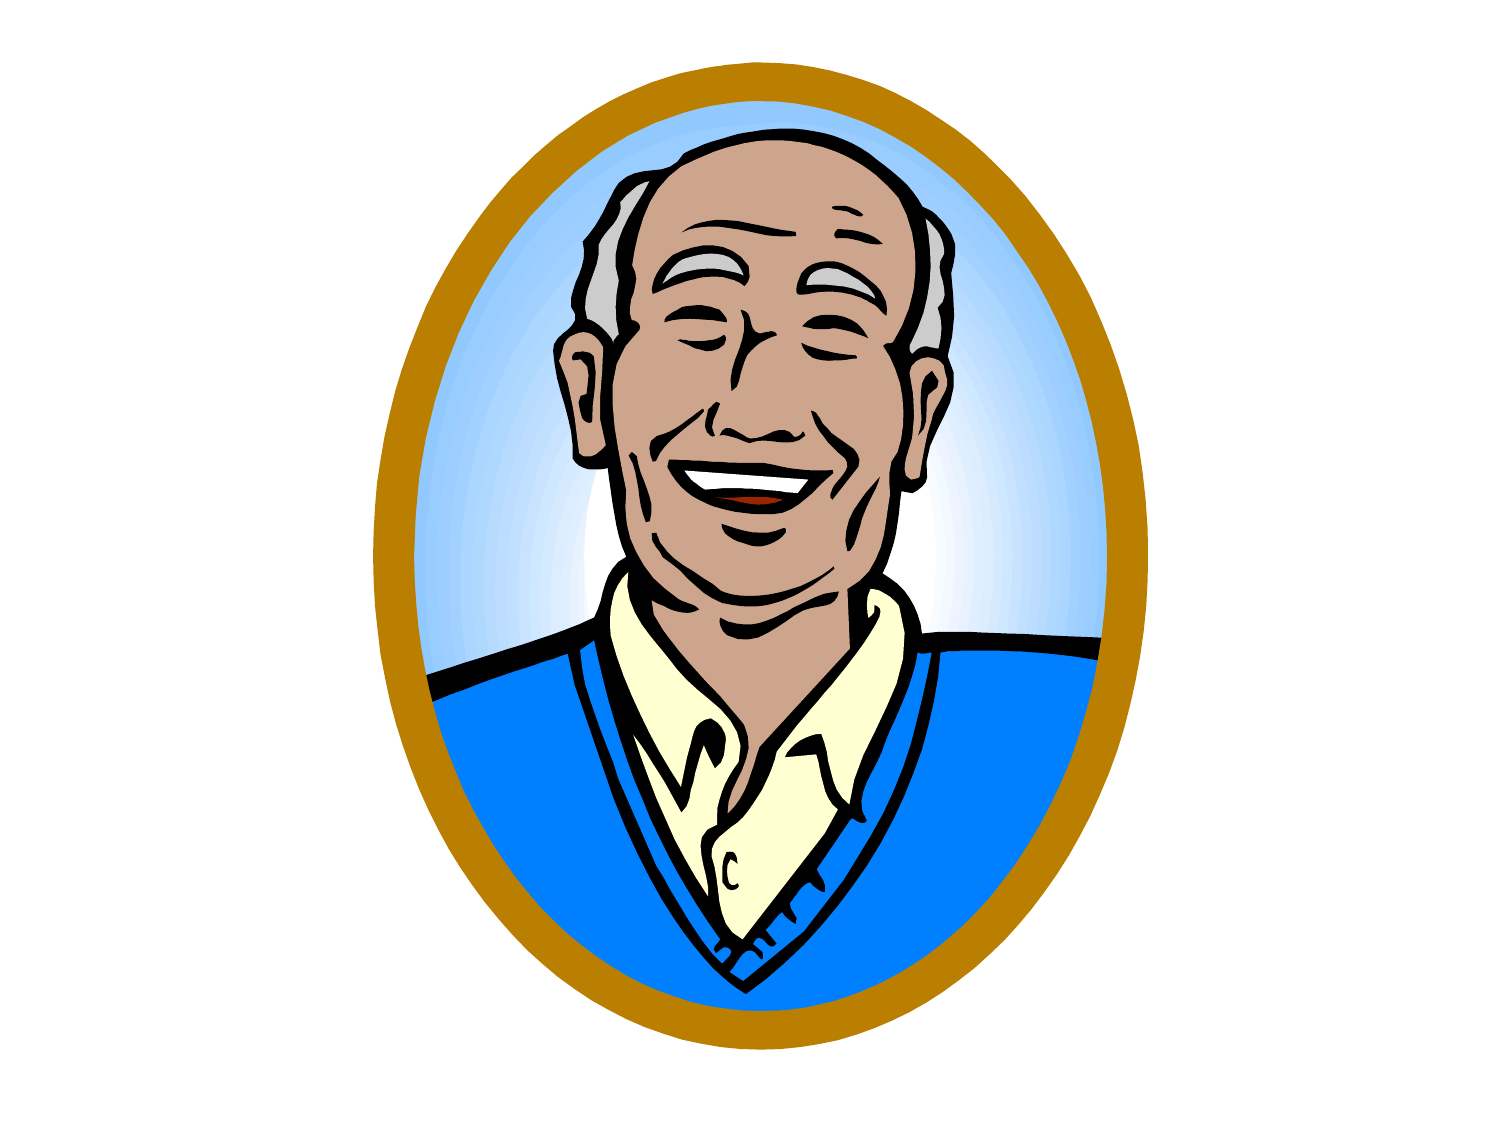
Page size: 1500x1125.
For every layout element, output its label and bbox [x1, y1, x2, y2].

picture [372, 62, 1149, 1050]
